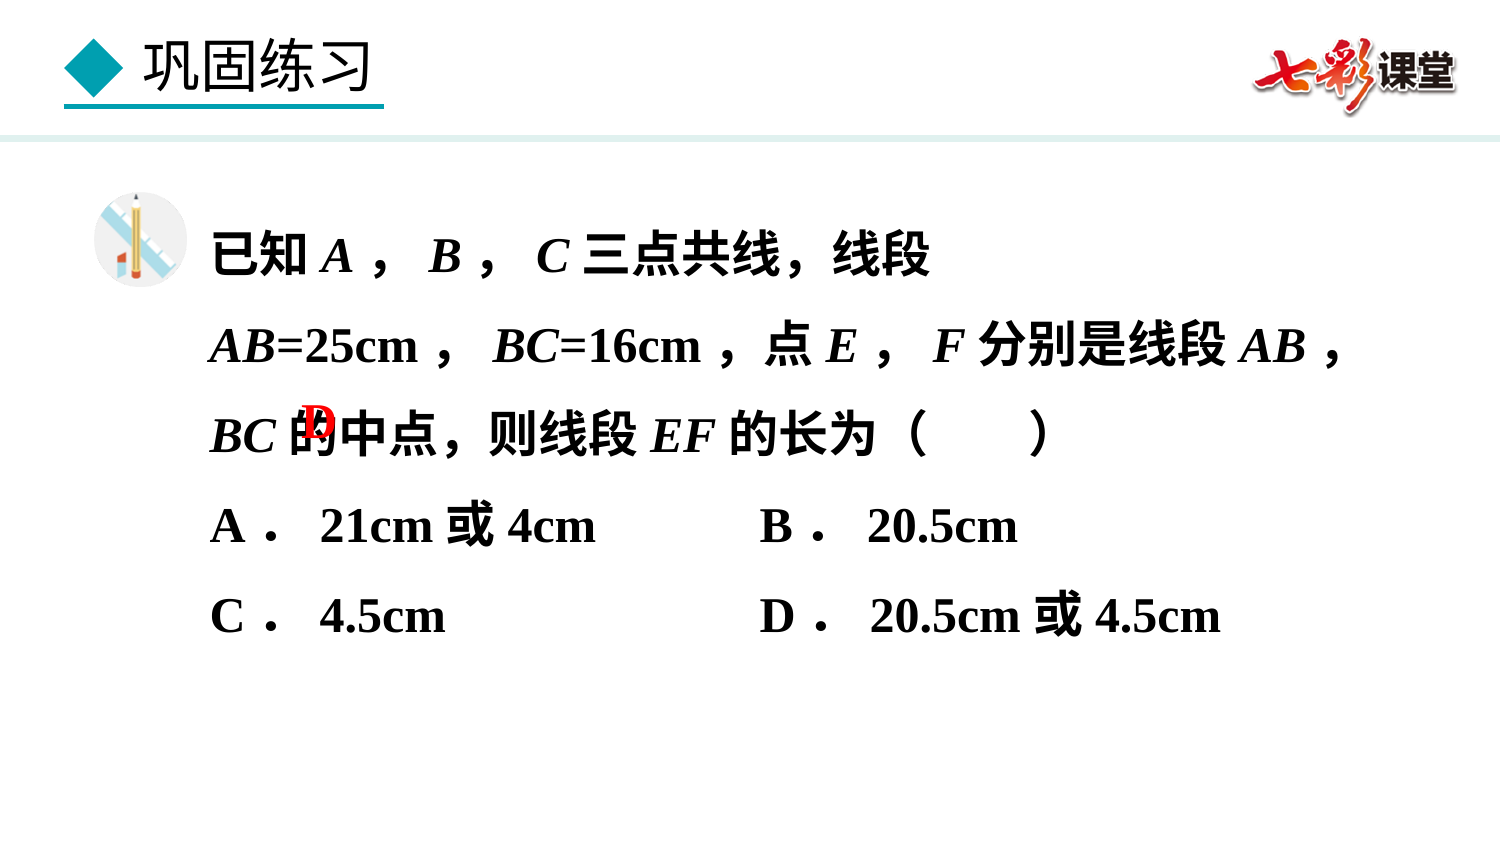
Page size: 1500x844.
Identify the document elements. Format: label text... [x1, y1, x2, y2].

picture [1249, 32, 1461, 118]
picture [94, 192, 187, 287]
text_box D [286, 381, 353, 457]
text_box 已知A，B，C三点共线，线段AB=25cm，BC=16cm，点E，F分别是线段AB，BC的中点，则线段EF的长为（ ） A．21cm或4cm B．20.5cm C．4.5cm D．20.5cm或4.5cm [194, 184, 1405, 650]
